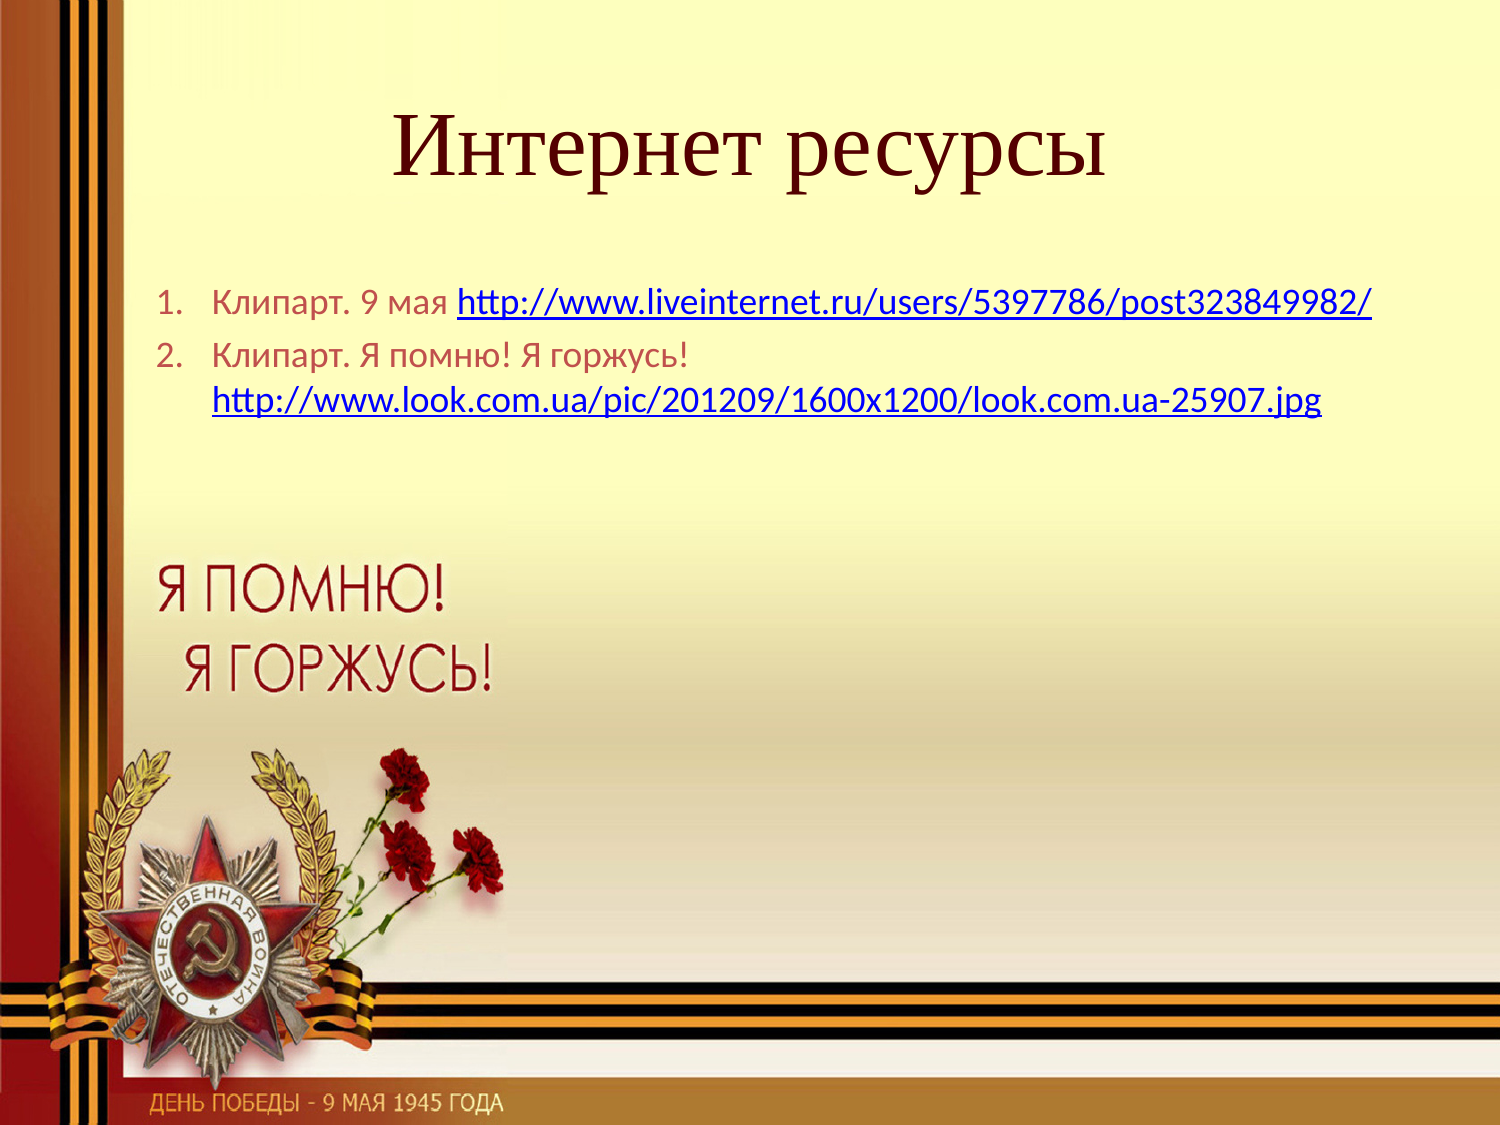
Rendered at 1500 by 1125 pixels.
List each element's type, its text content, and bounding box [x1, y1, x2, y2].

picture [0, 0, 1500, 1125]
title Интернет ресурсы [74, 44, 1426, 233]
list Клипарт. 9 мая http://www.liveinternet.ru/users/5397786/post323849982/ Клипарт. Я помню! Я горжусь! http://www.look.com.ua/pic/201209/1600x1200/look.com.ua-25907.jpg [140, 269, 1426, 1006]
